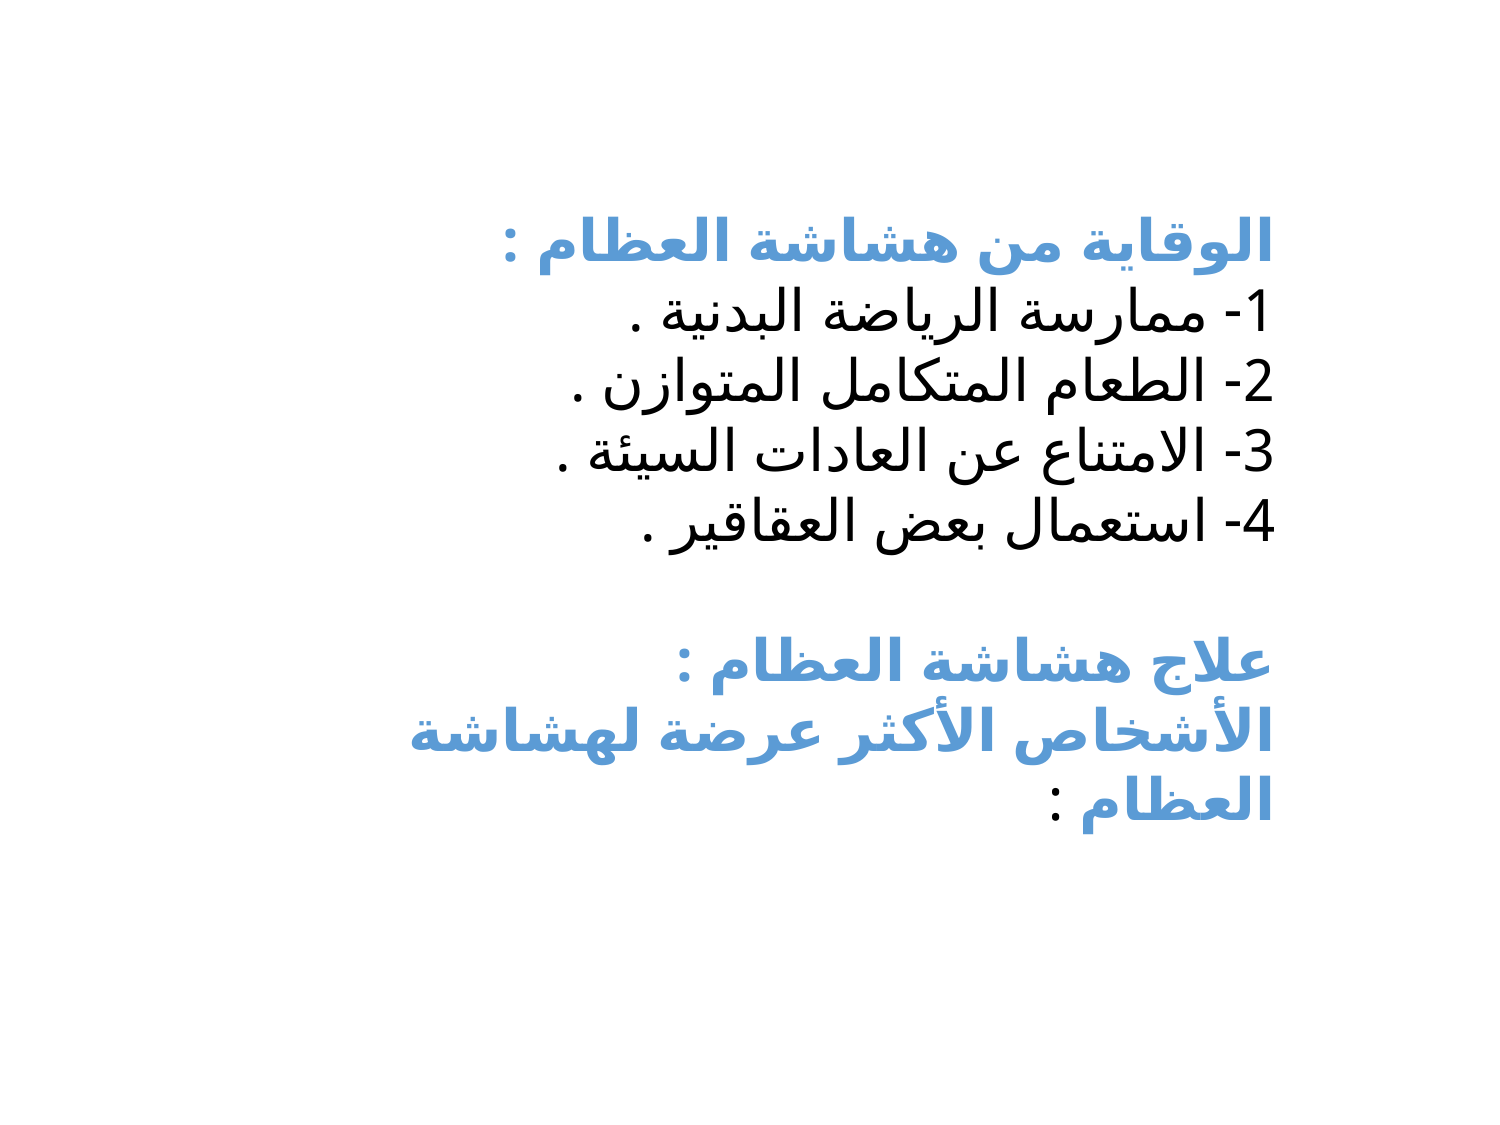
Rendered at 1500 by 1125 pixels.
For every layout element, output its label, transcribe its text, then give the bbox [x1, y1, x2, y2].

text_box الوقاية من هشاشة العظام : 1- ممارسة الرياضة البدنية . 2- الطعام المتكامل المتوازن . 3- الامتناع عن العادات السيئة . 4- استعمال بعض العقاقير . علاج هشاشة العظام : الأشخاص الأكثر عرضة لهشاشة العظام : [324, 125, 1291, 980]
